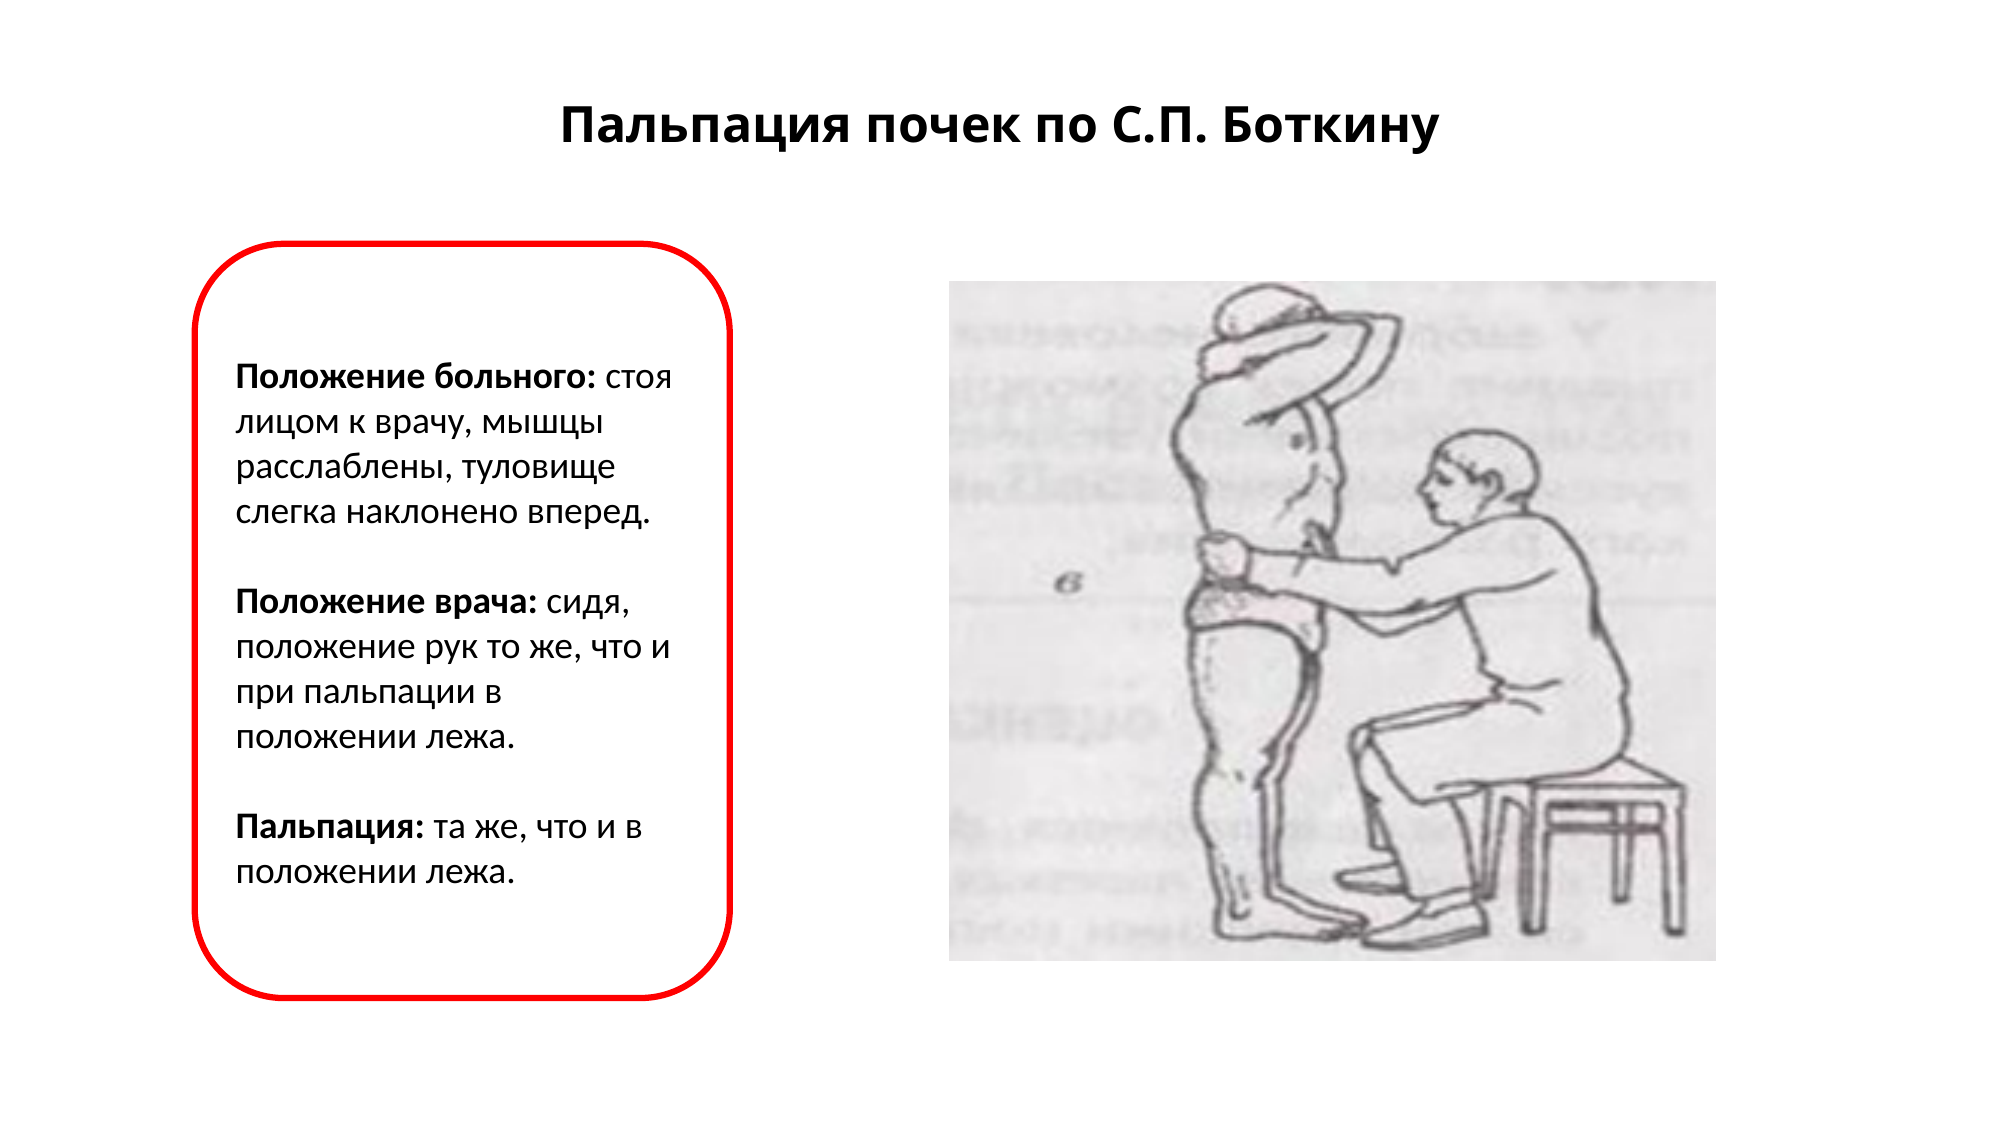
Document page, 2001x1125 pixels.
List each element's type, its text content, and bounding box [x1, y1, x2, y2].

title Пальпация почек по С.П. Боткину [137, 59, 1863, 194]
picture [949, 281, 1716, 961]
text_box Положение больного: стоя лицом к врачу, мышцы расслаблены, туловище слегка наклонено вперед. Положение врача: сидя, положение рук то же, что и при пальпации в положении лежа. Пальпация: та же, что и в положении лежа. [193, 242, 731, 1000]
